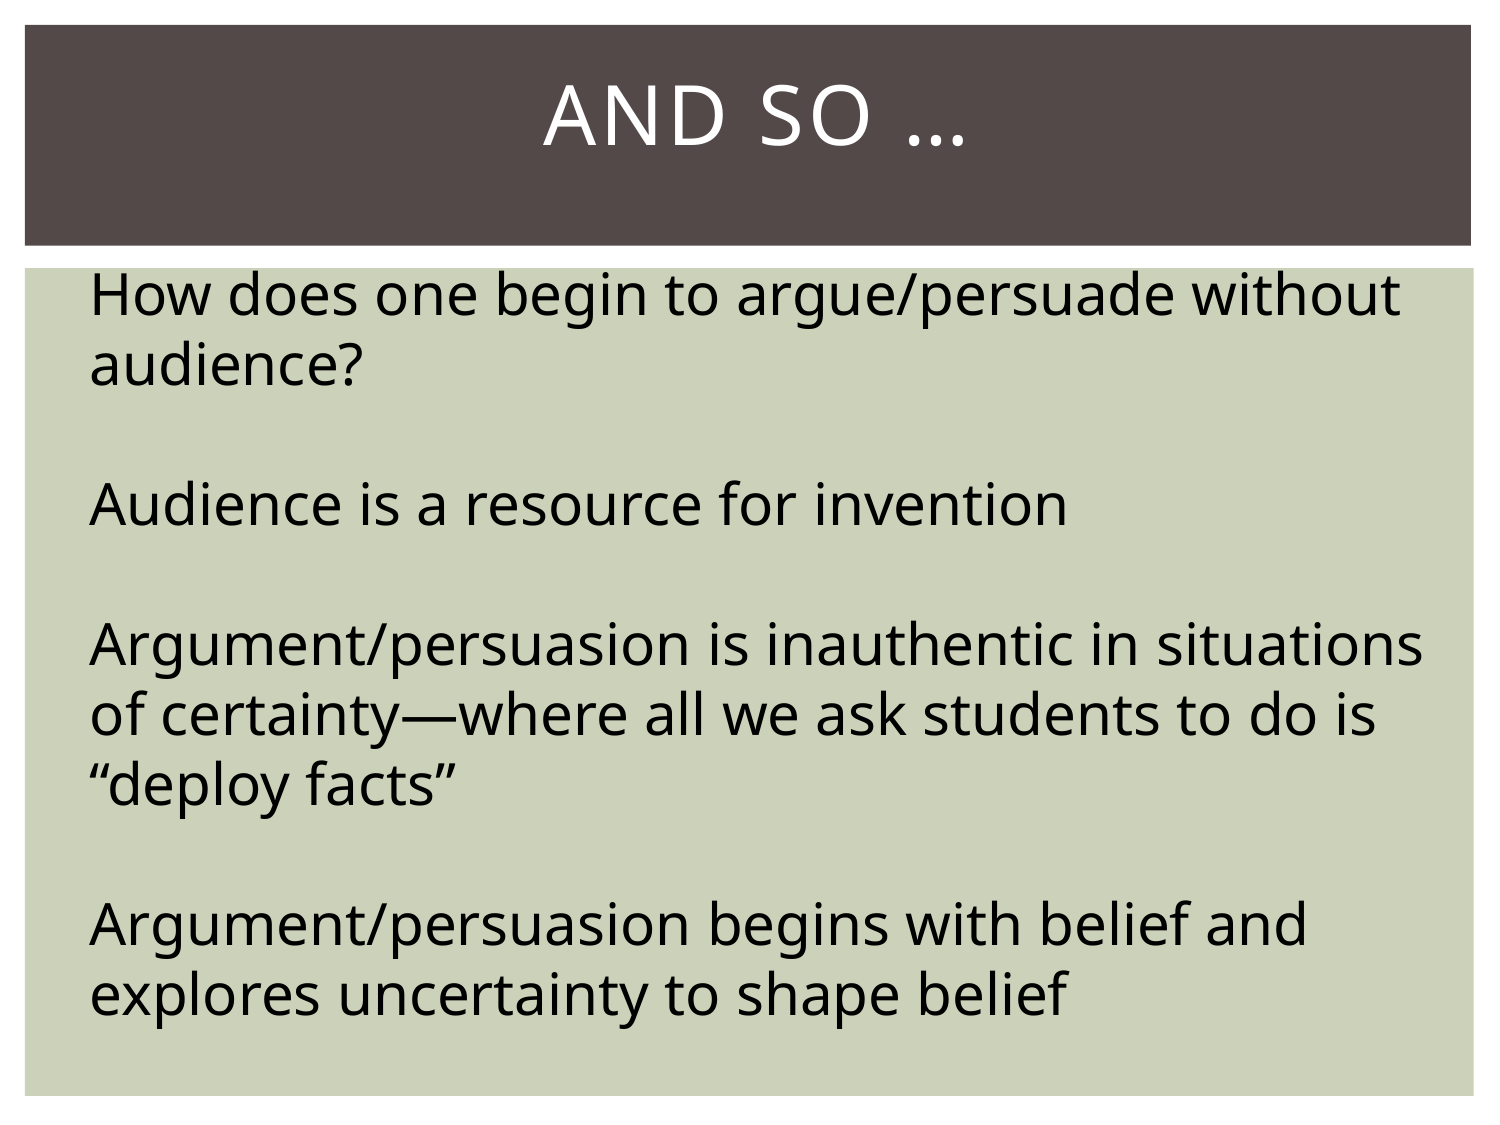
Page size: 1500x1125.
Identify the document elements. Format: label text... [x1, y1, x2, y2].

text_box How does one begin to argue/persuade without audience? Audience is a resource for invention Argument/persuasion is inauthentic in situations of certainty—where all we ask students to do is “deploy facts” Argument/persuasion begins with belief and explores uncertainty to shape belief [75, 249, 1475, 1115]
title And so … [75, 37, 1439, 188]
